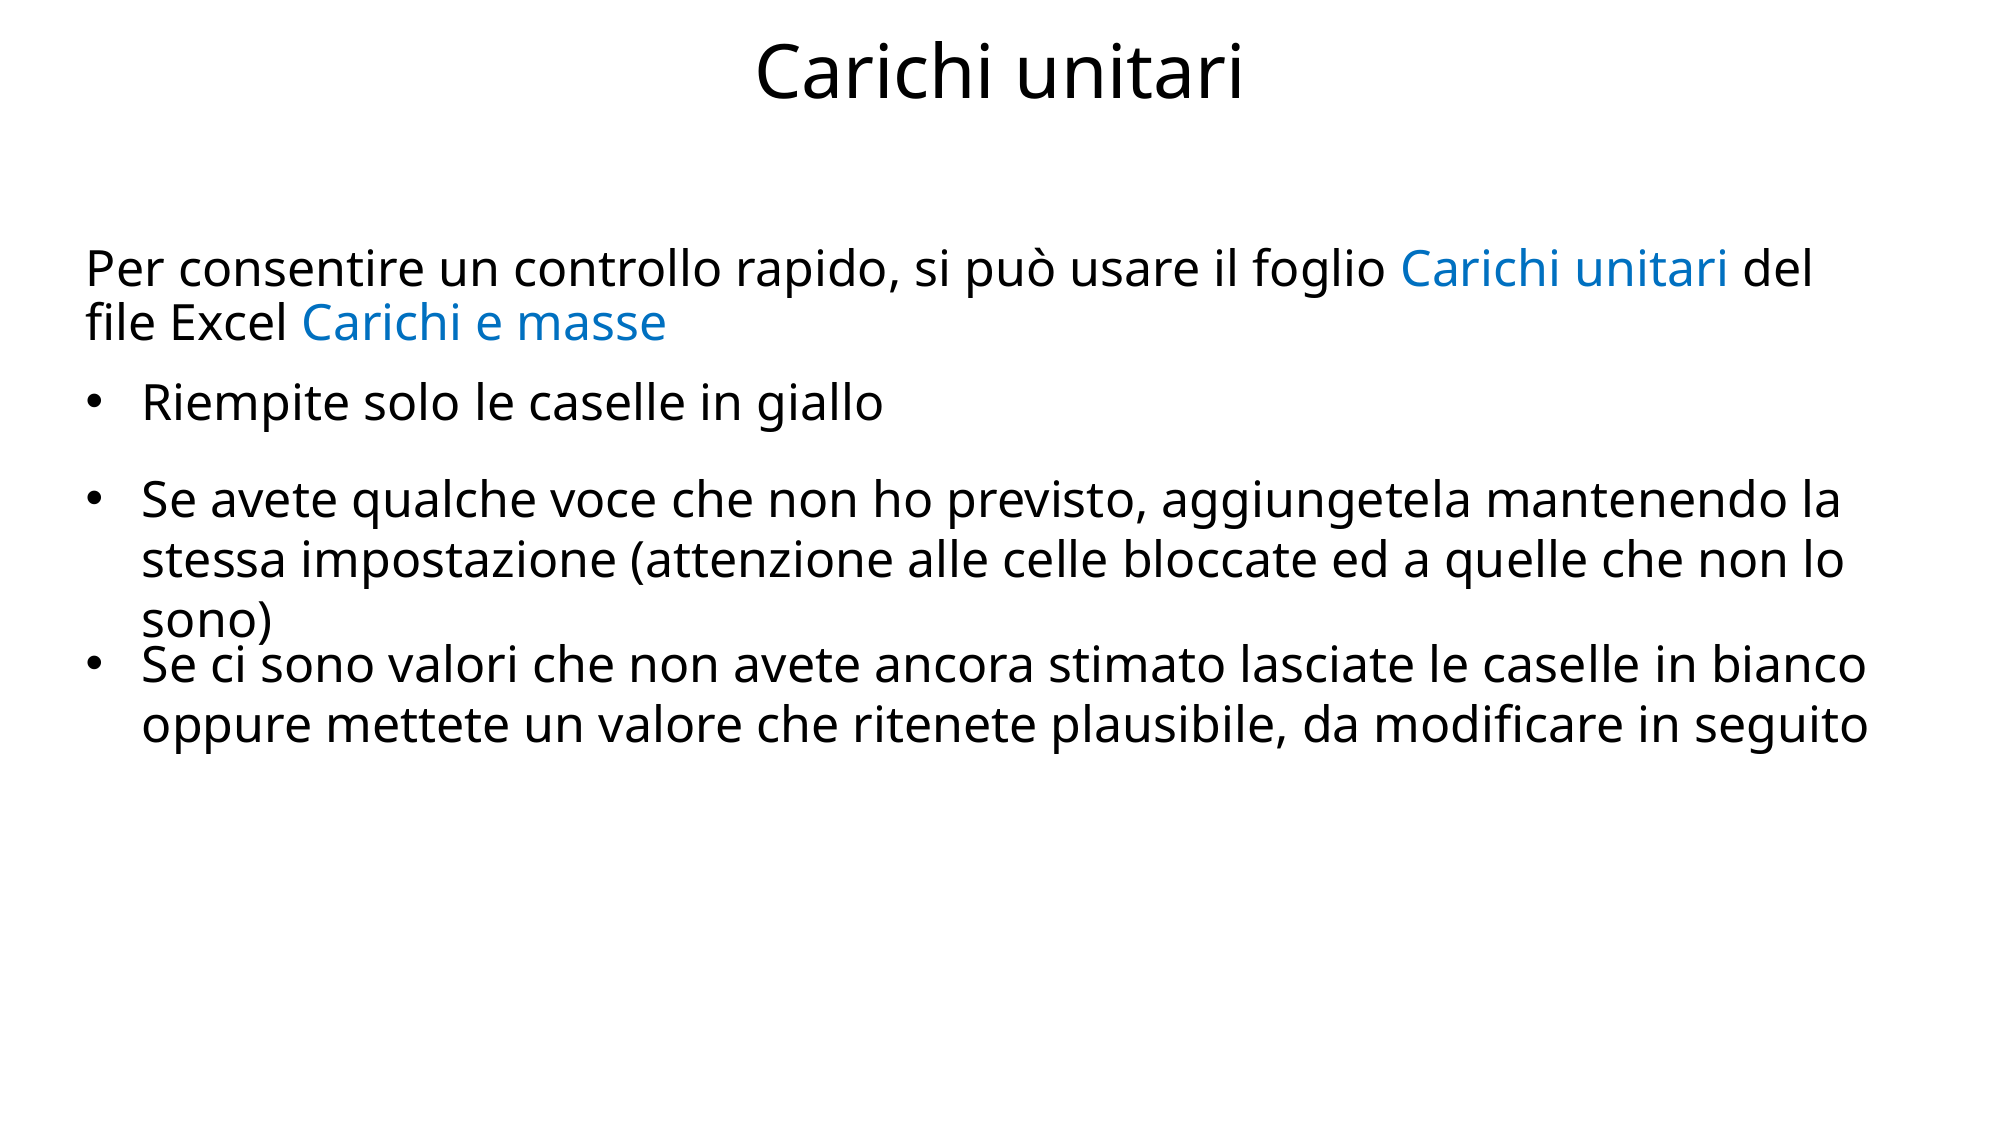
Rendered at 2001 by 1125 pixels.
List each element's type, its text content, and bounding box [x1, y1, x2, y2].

text_box Se avete qualche voce che non ho previsto, aggiungetela mantenendo la stessa impostazione (attenzione alle celle bloccate ed a quelle che non lo sono) [70, 459, 1902, 611]
text_box Se ci sono valori che non avete ancora stimato lasciate le caselle in bianco oppure mettete un valore che ritenete plausibile, da modificare in seguito [70, 624, 1902, 901]
title Carichi unitari [137, 0, 1863, 218]
list Per consentire un controllo rapido, si può usare il foglio Carichi unitari del file Excel Carichi e masse [70, 236, 1902, 362]
text_box Riempite solo le caselle in giallo [70, 362, 1902, 446]
